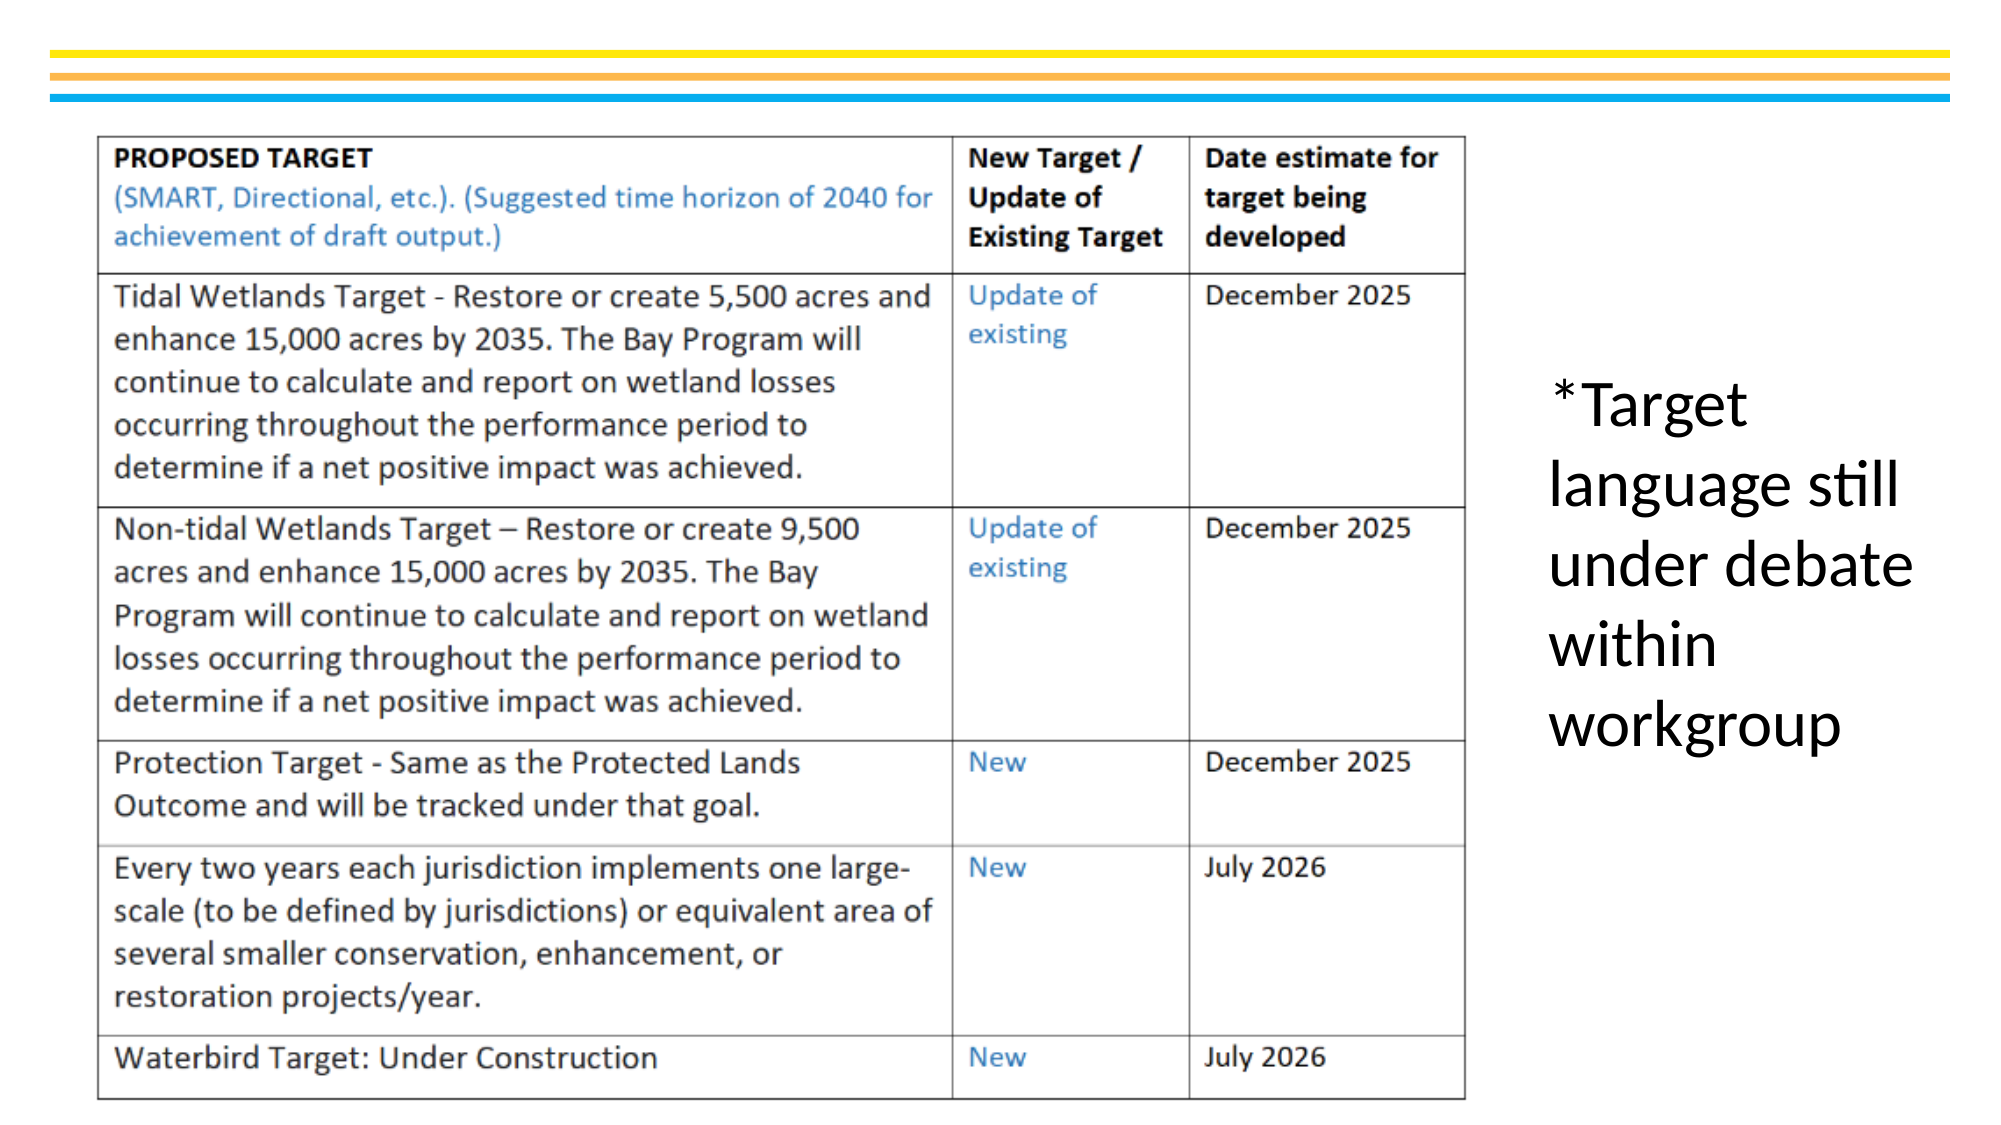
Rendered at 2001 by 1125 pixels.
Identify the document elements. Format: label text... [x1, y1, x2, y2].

text_box *Target language still under debate within workgroup [1533, 352, 1957, 768]
picture [87, 124, 1468, 1102]
